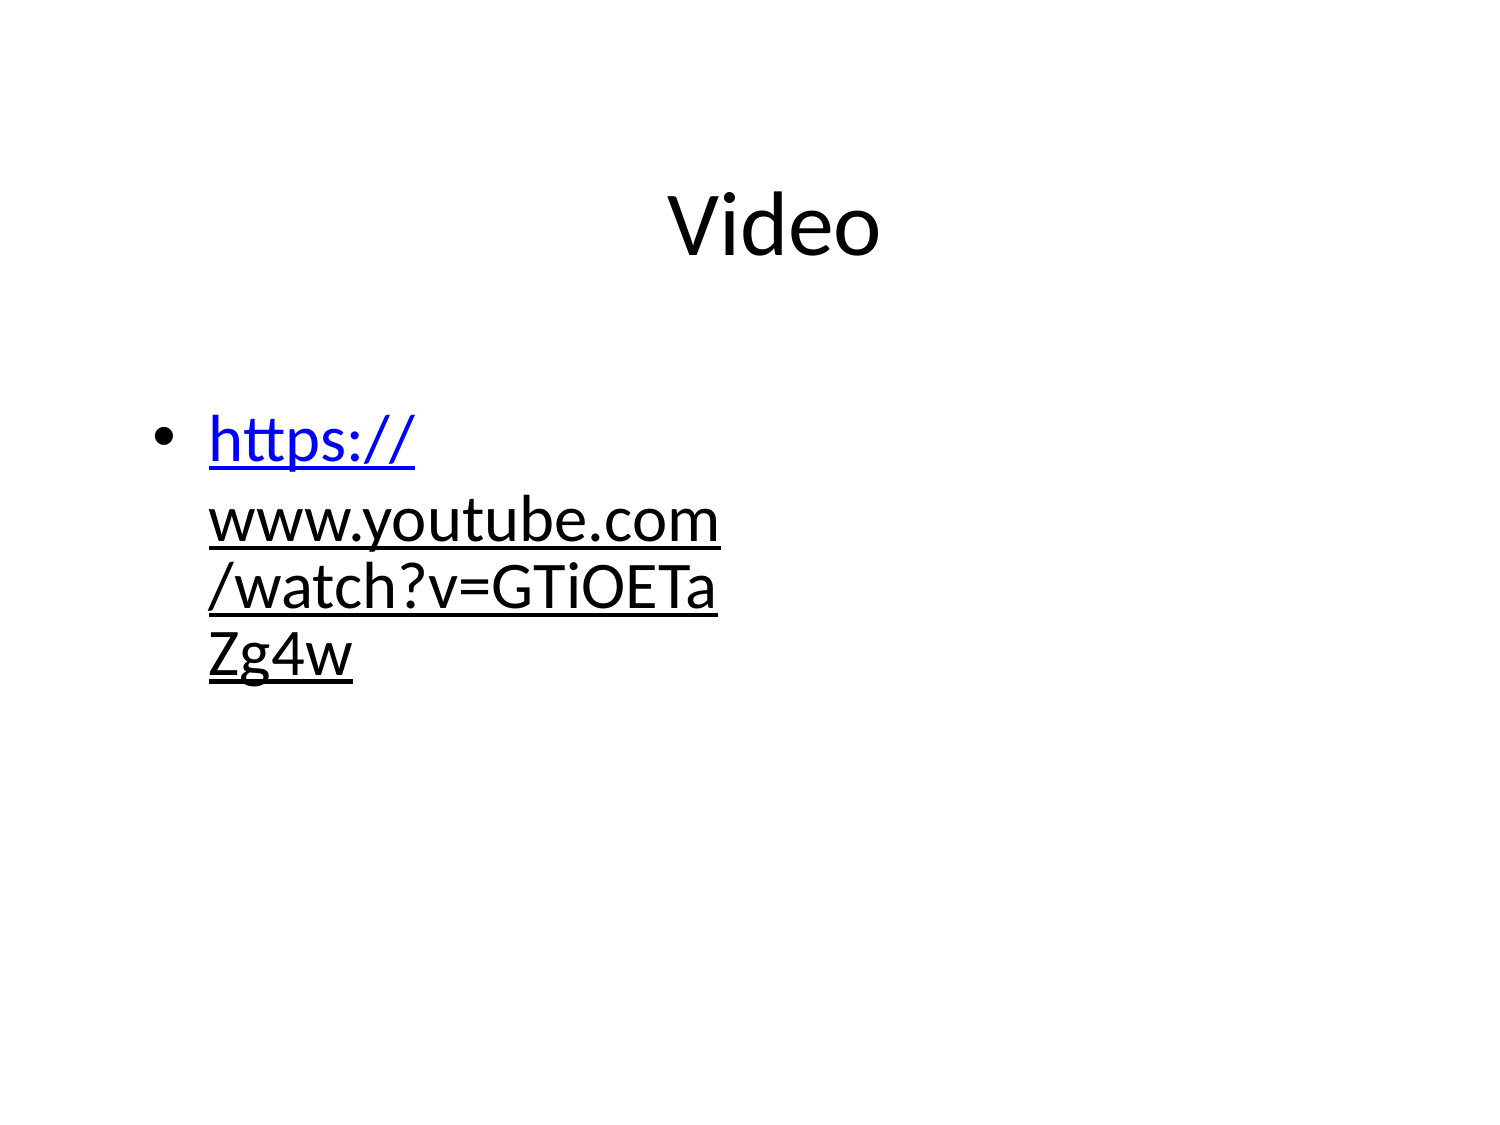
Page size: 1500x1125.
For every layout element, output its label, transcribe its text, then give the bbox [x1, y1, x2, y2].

title Video [125, 125, 1425, 313]
list https://www.youtube.com/watch?v=GTiOETaZg4w [137, 387, 756, 999]
